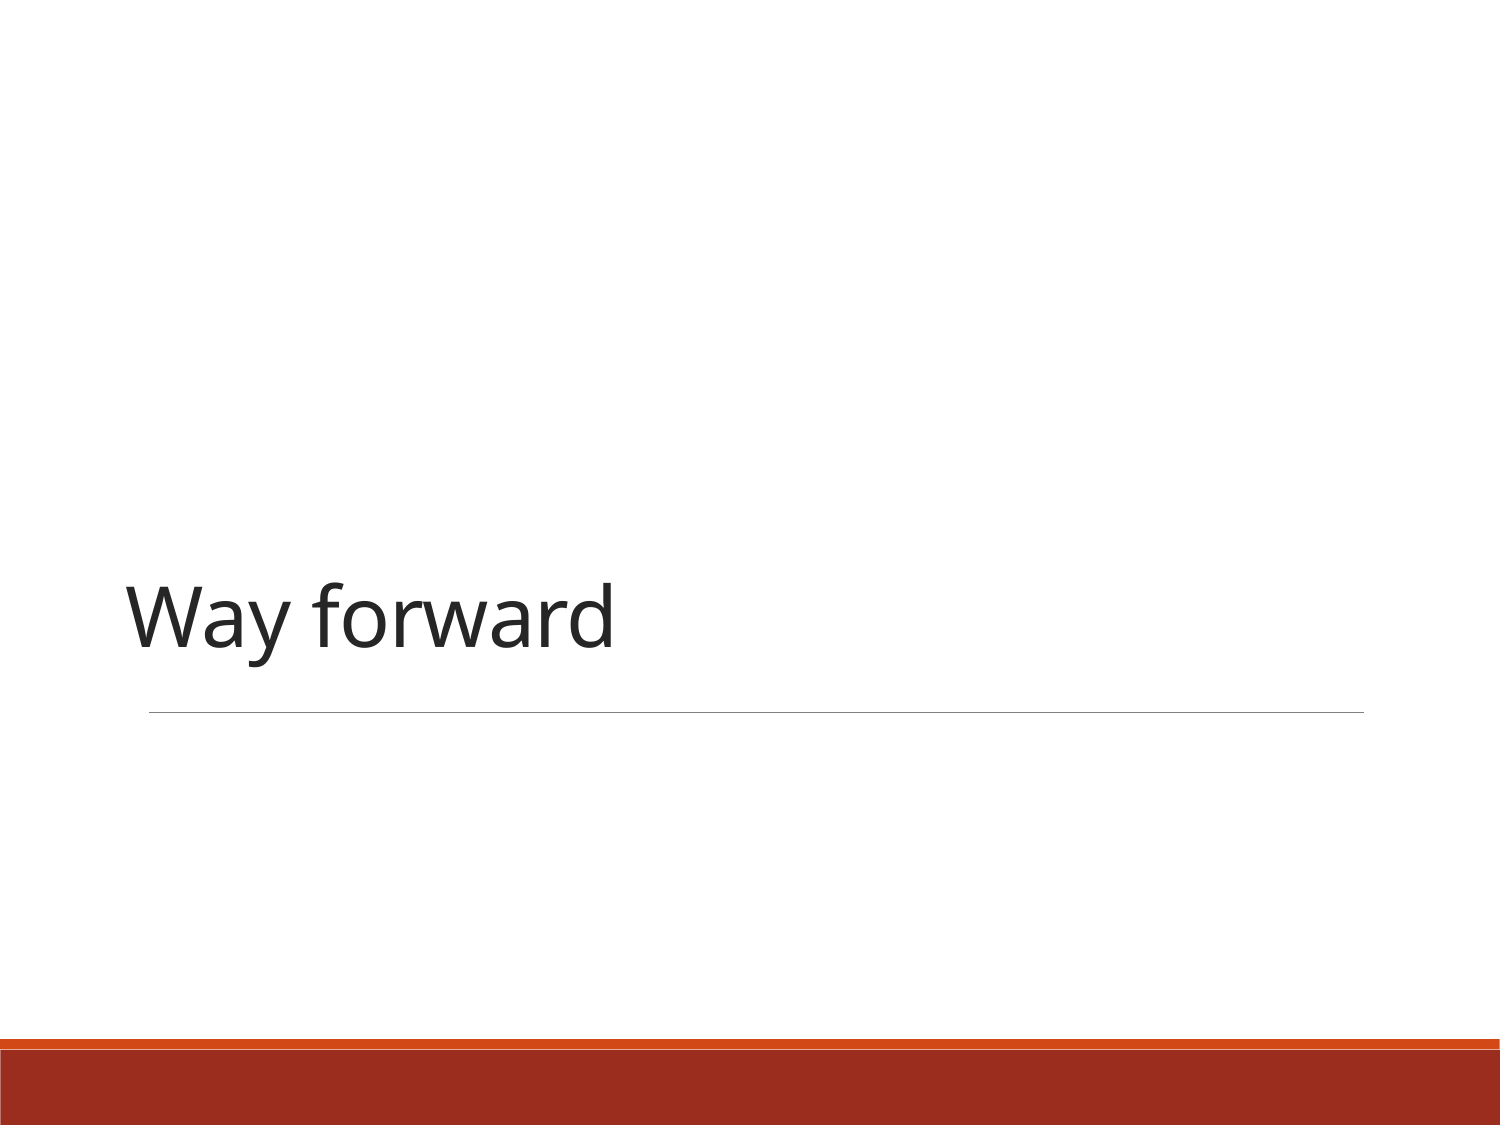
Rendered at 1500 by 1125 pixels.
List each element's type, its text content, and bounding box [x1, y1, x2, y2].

title Way forward [110, 233, 1419, 673]
